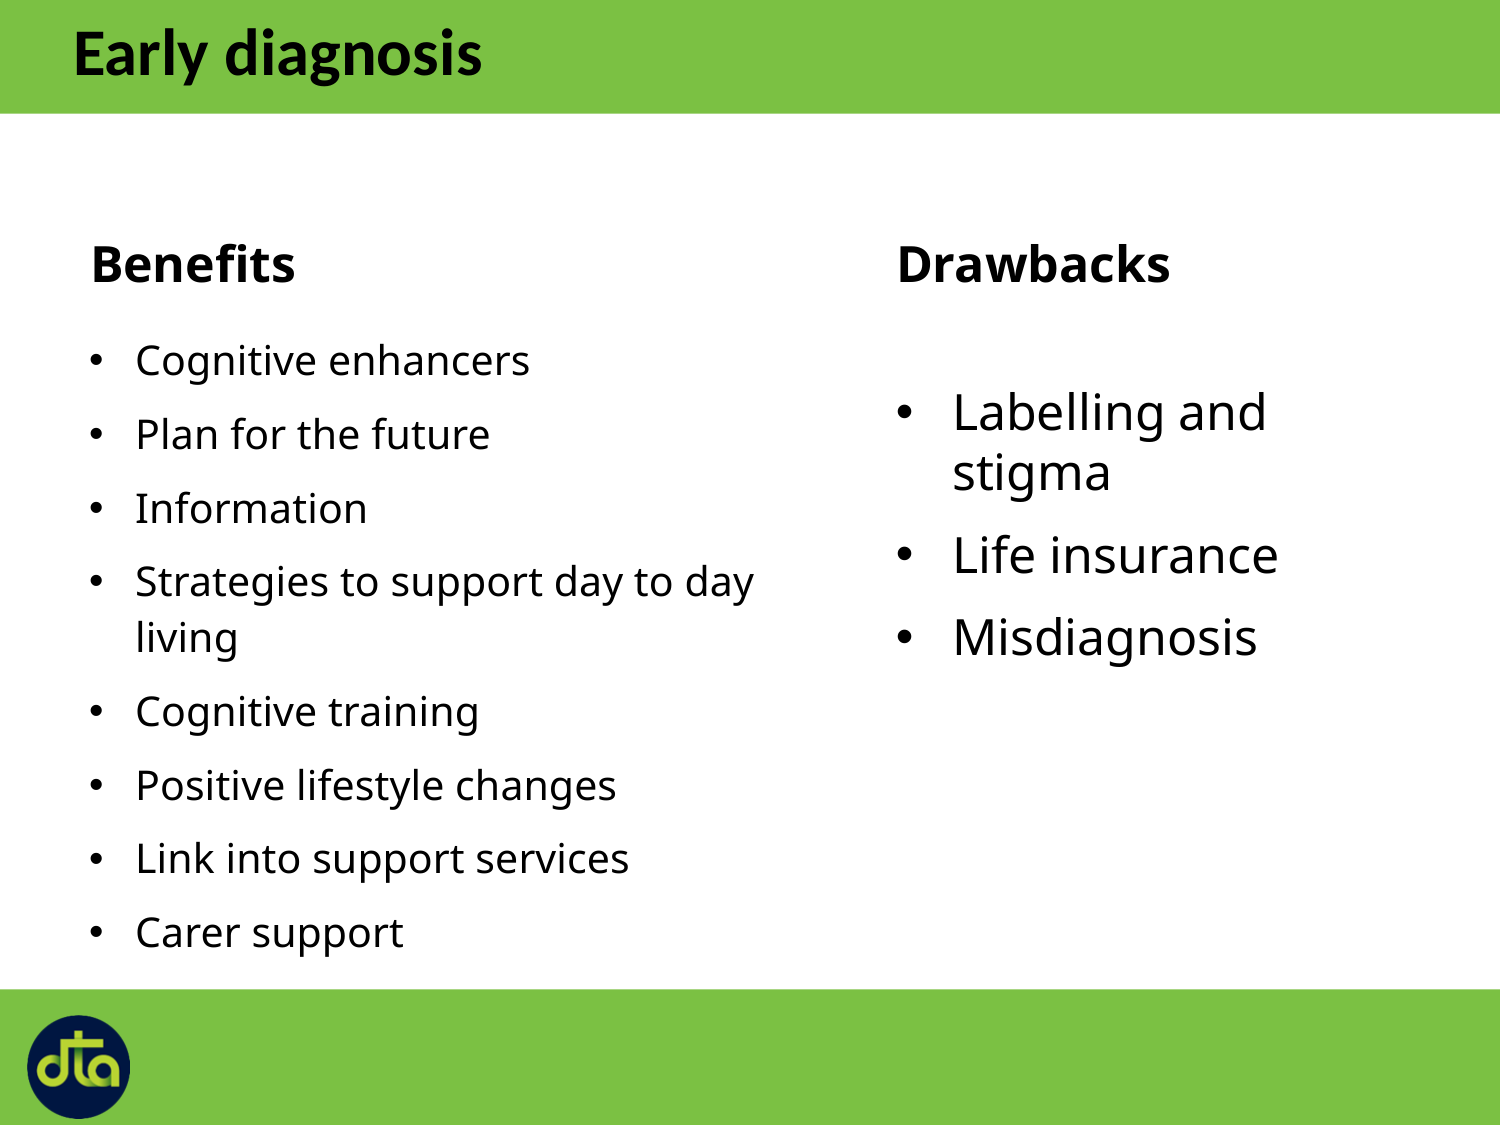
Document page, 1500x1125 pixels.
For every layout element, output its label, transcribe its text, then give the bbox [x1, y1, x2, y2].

text_box Drawbacks [881, 199, 1420, 305]
text_box Cognitive enhancers Plan for the future Information Strategies to support day to day living Cognitive training Positive lifestyle changes Link into support services Carer support [74, 324, 845, 973]
text_box Early diagnosis [5, 1, 551, 118]
picture [27, 1015, 131, 1120]
text_box Benefits [75, 199, 738, 305]
text_box Labelling and stigma Life insurance Misdiagnosis [881, 373, 1435, 674]
